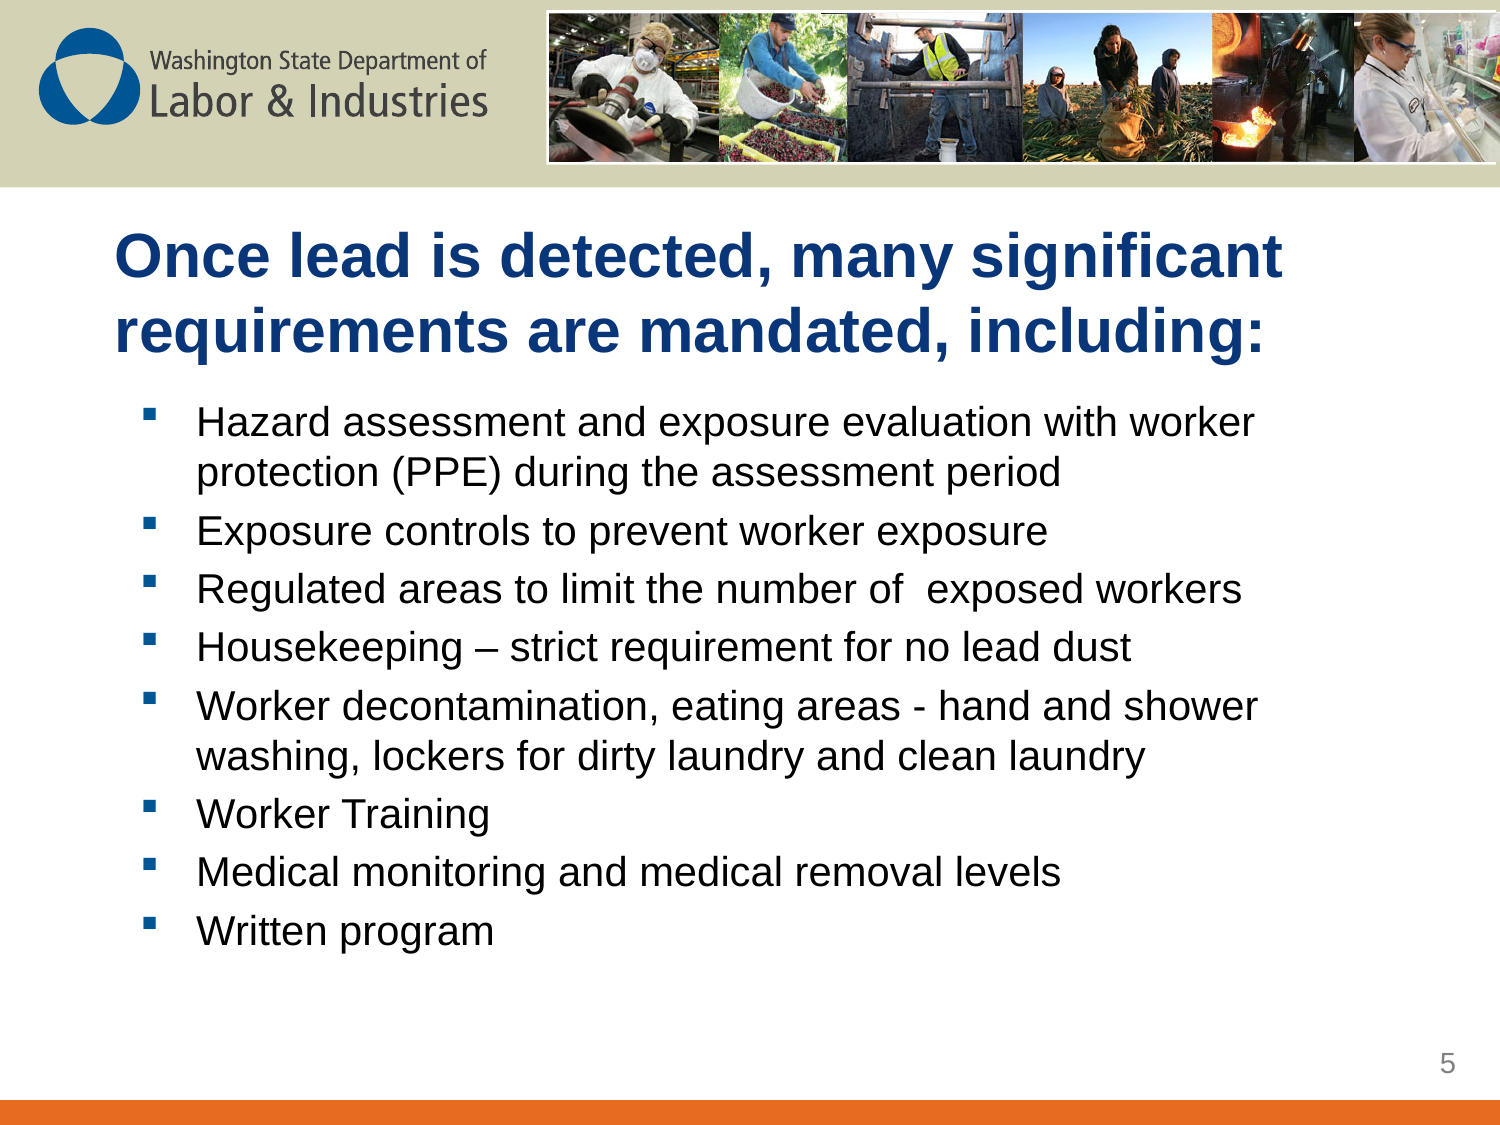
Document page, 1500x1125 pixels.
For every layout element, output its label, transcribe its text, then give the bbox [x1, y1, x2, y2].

picture [549, 12, 1500, 162]
text_box 5 [1425, 1037, 1475, 1088]
title Once lead is detected, many significant requirements are mandated, including: [99, 212, 1388, 368]
list Hazard assessment and exposure evaluation with worker protection (PPE) during the assessment period Exposure controls to prevent worker exposure Regulated areas to limit the number of exposed workers Housekeeping – strict requirement for no lead dust Worker decontamination, eating areas - hand and shower washing, lockers for dirty laundry and clean laundry Worker Training Medical monitoring and medical removal levels Written program [125, 387, 1388, 1050]
